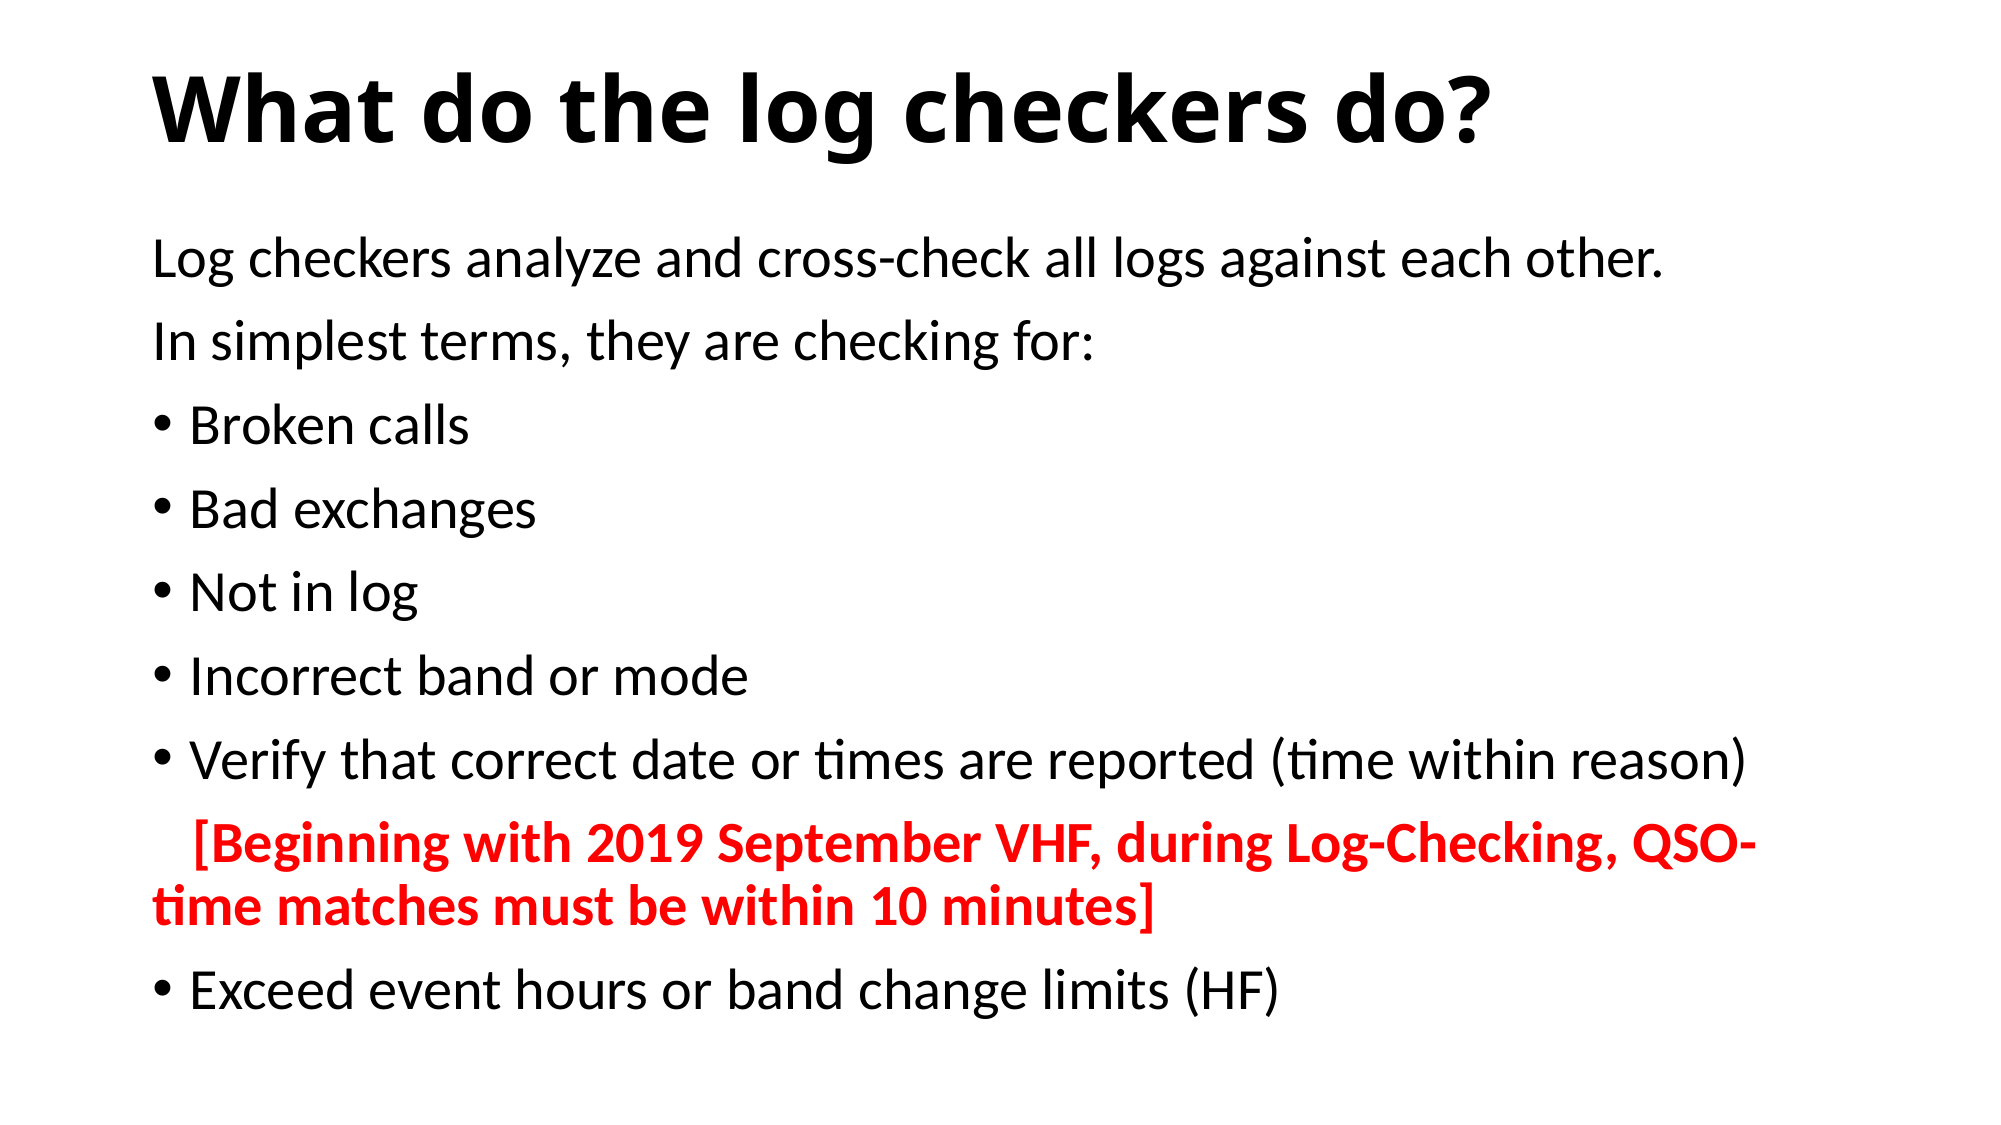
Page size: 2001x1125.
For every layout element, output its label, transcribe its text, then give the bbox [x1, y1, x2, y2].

list Log checkers analyze and cross-check all logs against each other. In simplest terms, they are checking for: Broken calls Bad exchanges Not in log Incorrect band or mode Verify that correct date or times are reported (time within reason) [Beginning with 2019 September VHF, during Log-Checking, QSO-time matches must be within 10 minutes] Exceed event hours or band change limits (HF) [137, 219, 1863, 1085]
title What do the log checkers do? [137, 59, 1863, 166]
